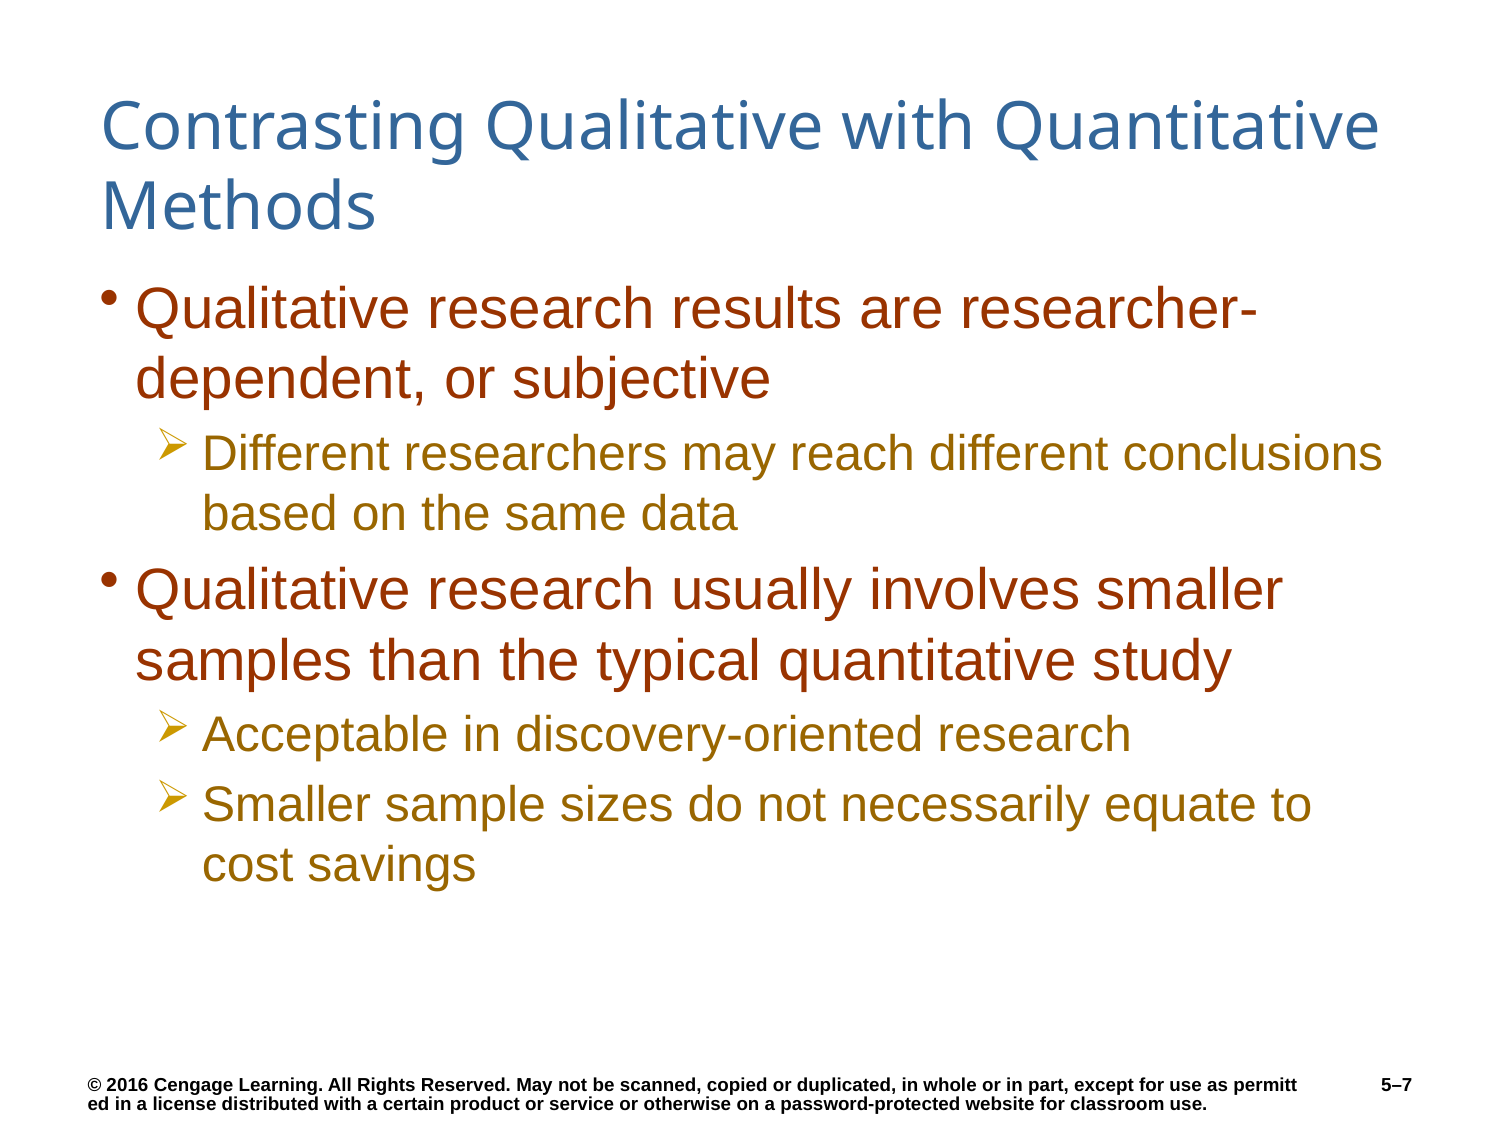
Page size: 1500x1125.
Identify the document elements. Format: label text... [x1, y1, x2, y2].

slide_number 5–7 [1050, 1042, 1413, 1103]
title Contrasting Qualitative with Quantitative Methods [85, 75, 1411, 171]
list Qualitative research results are researcher-dependent, or subjective Different researchers may reach different conclusions based on the same data Qualitative research usually involves smaller samples than the typical quantitative study Acceptable in discovery-oriented research Smaller sample sizes do not necessarily equate to cost savings [84, 262, 1414, 1013]
footer © 2016 Cengage Learning. All Rights Reserved. May not be scanned, copied or duplicated, in whole or in part, except for use as permitted in a license distributed with a certain product or service or otherwise on a password-protected website for classroom use. [87, 1057, 1050, 1103]
